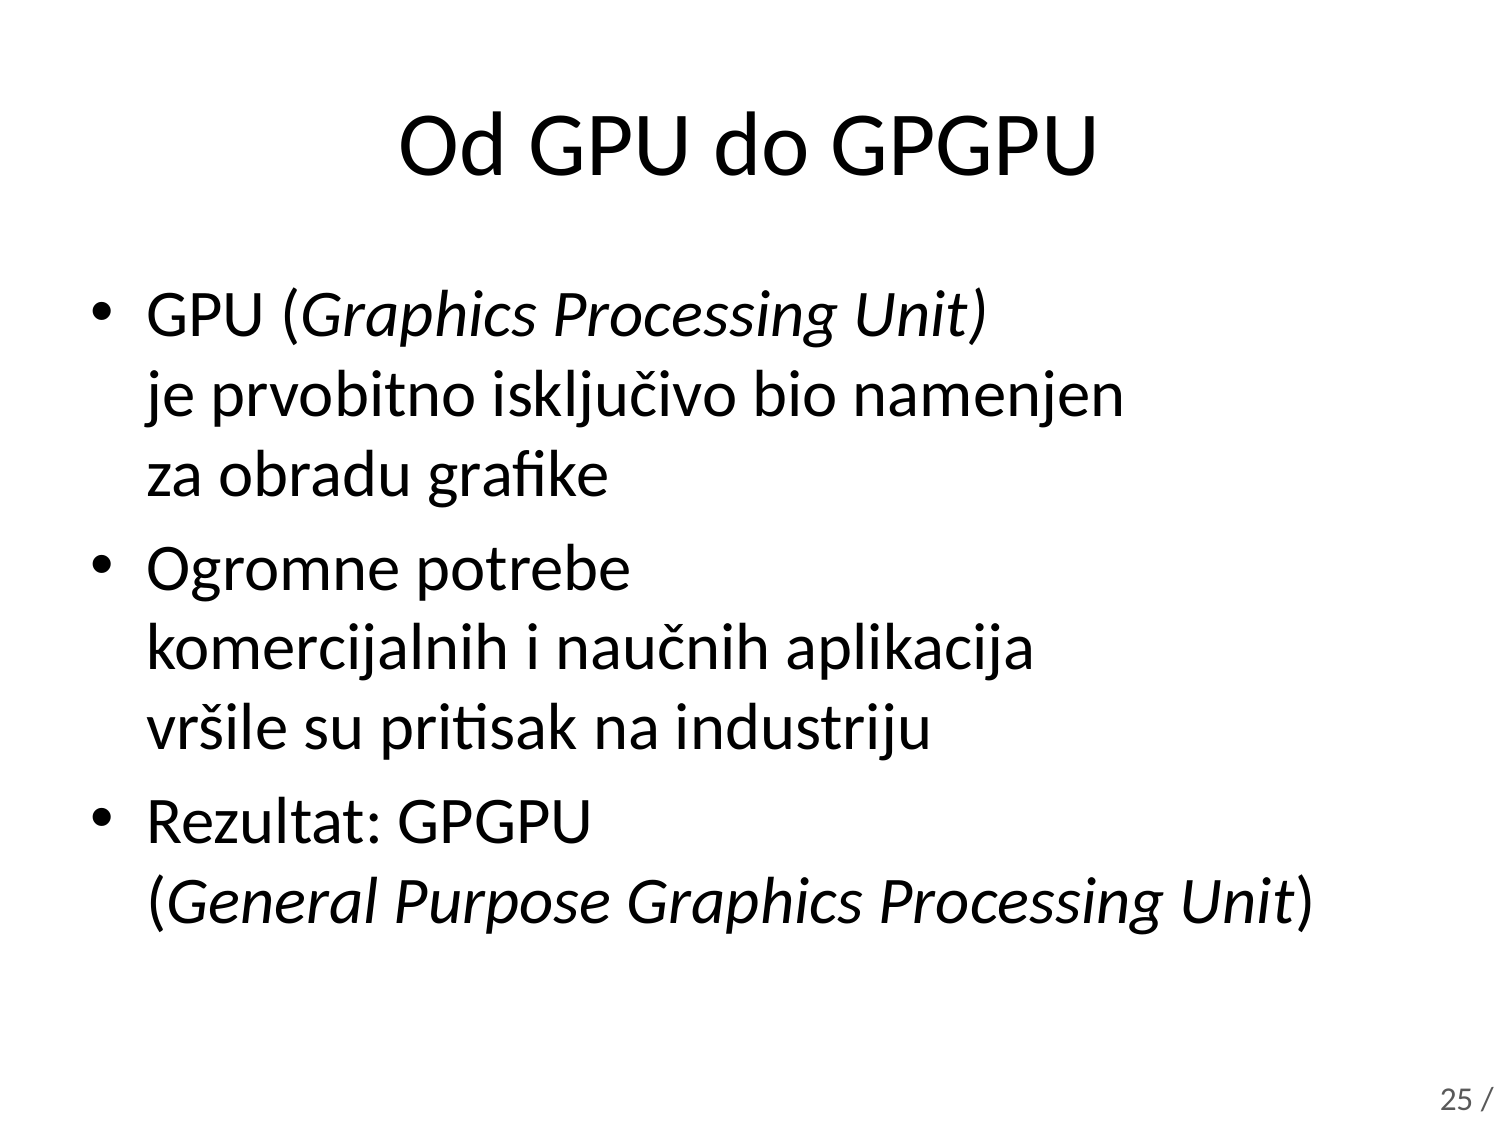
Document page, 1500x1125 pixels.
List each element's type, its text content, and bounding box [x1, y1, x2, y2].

list GPU (Graphics Processing Unit) je prvobitno isključivo bio namenjen za obradu grafike Ogromne potrebe komercijalnih i naučnih aplikacija vršile su pritisak na industriju Rezultat: GPGPU (General Purpose Graphics Processing Unit) [75, 262, 1425, 1005]
title Od GPU do GPGPU [75, 45, 1425, 233]
